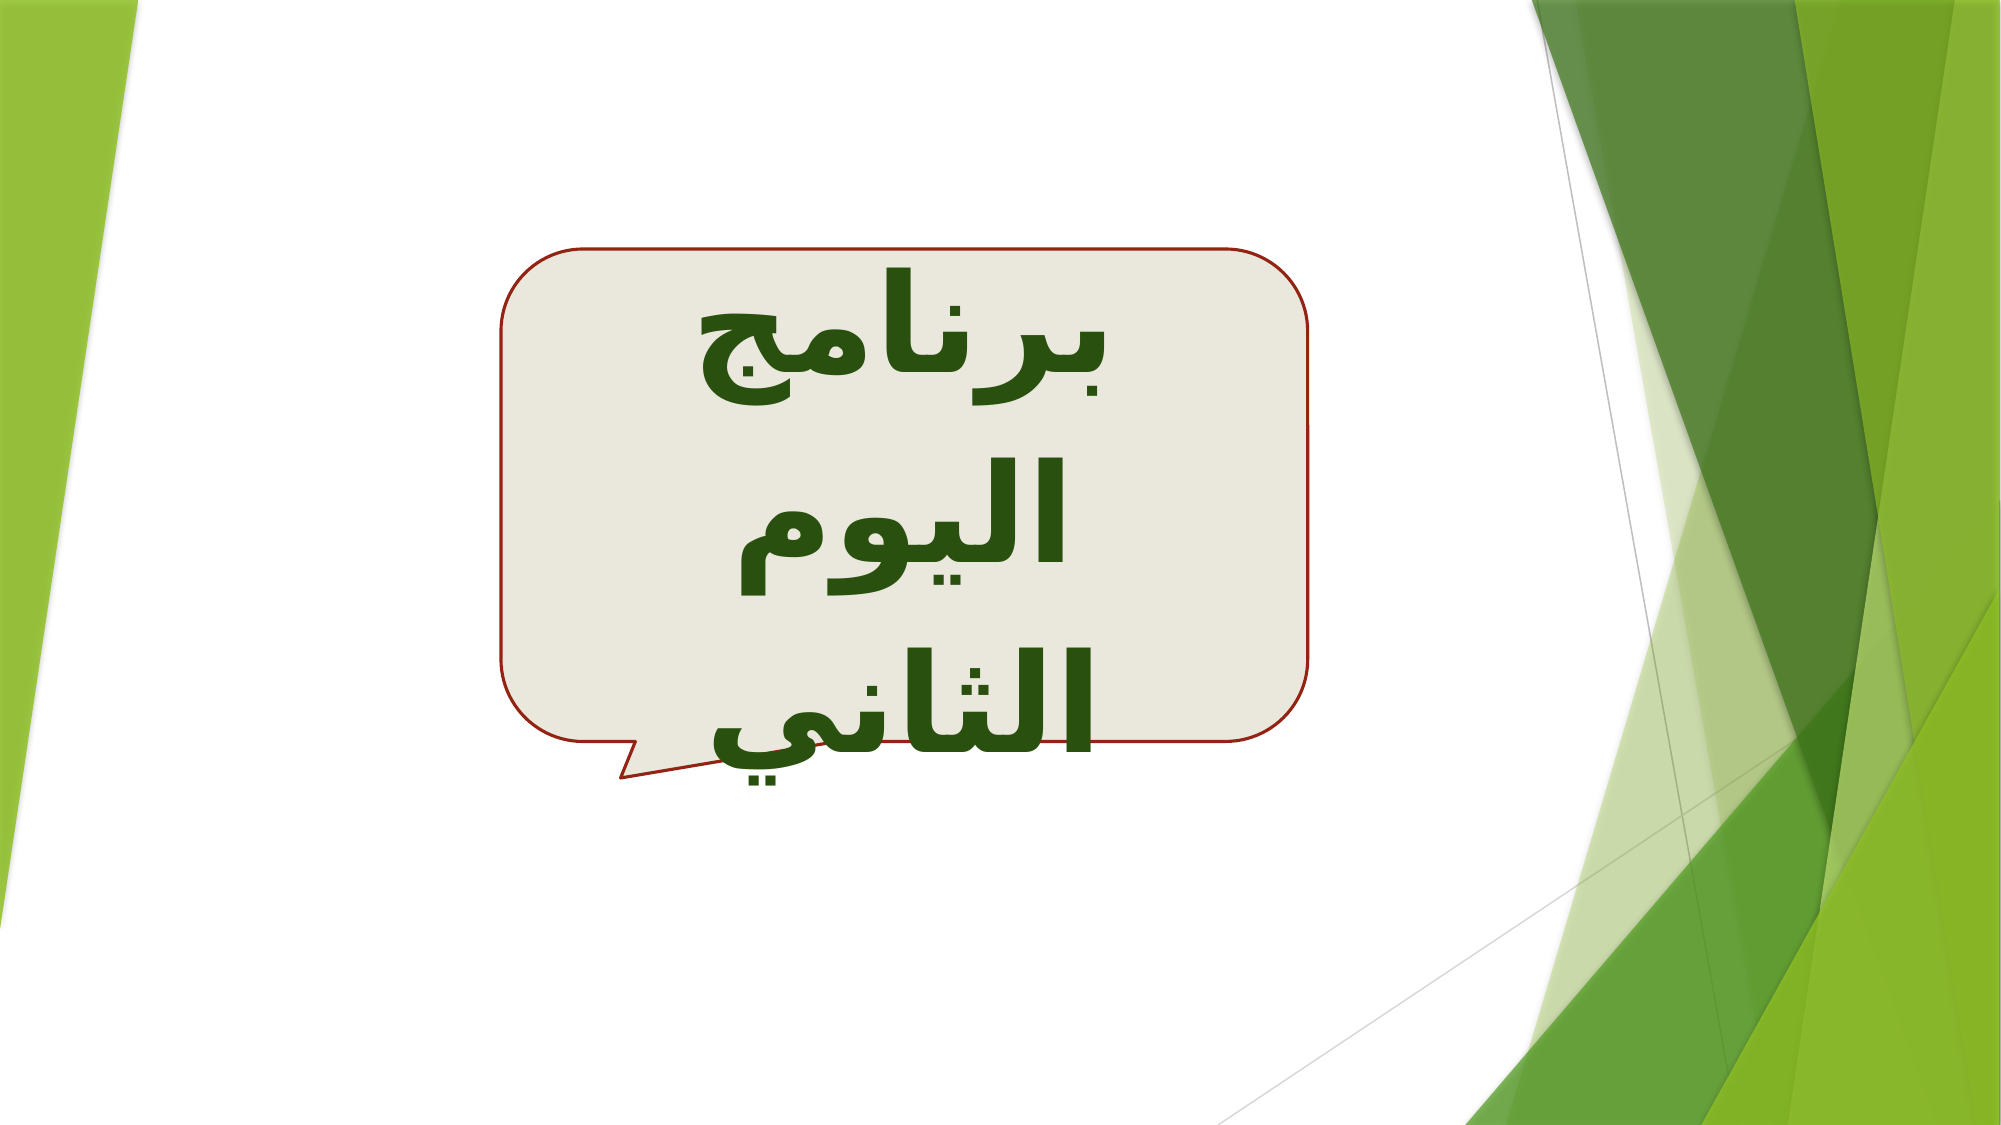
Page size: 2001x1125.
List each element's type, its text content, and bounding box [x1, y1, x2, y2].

text_box برنامج اليوم الثاني [499, 247, 1310, 780]
